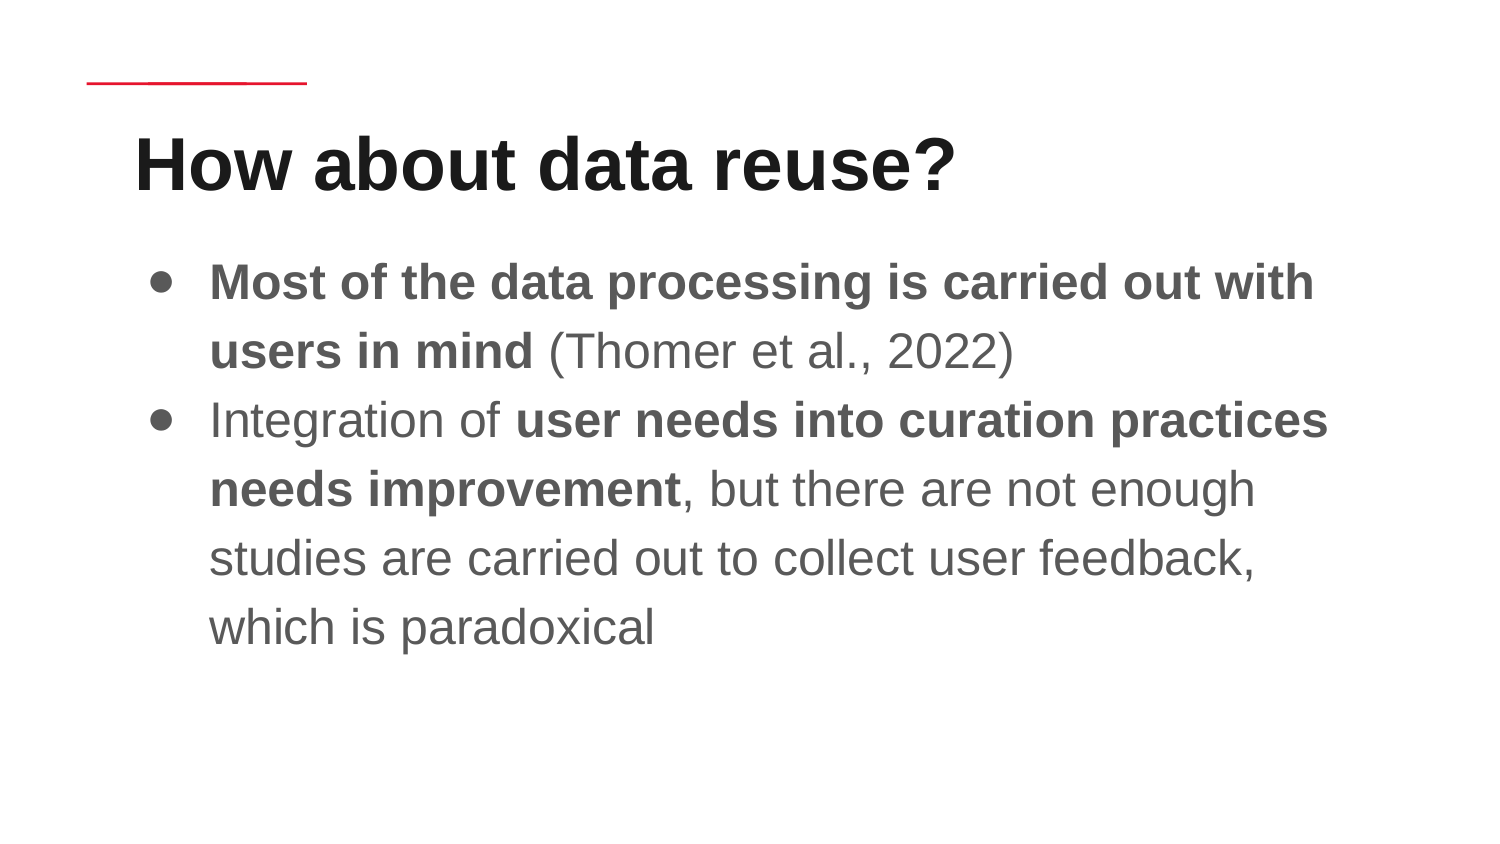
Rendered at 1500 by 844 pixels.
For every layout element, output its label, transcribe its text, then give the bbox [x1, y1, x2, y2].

list Most of the data processing is carried out with users in mind (Thomer et al., 2022) Integration of user needs into curation practices needs improvement, but there are not enough studies are carried out to collect user feedback, which is paradoxical [119, 225, 1381, 844]
title How about data reuse? [119, 100, 1381, 189]
